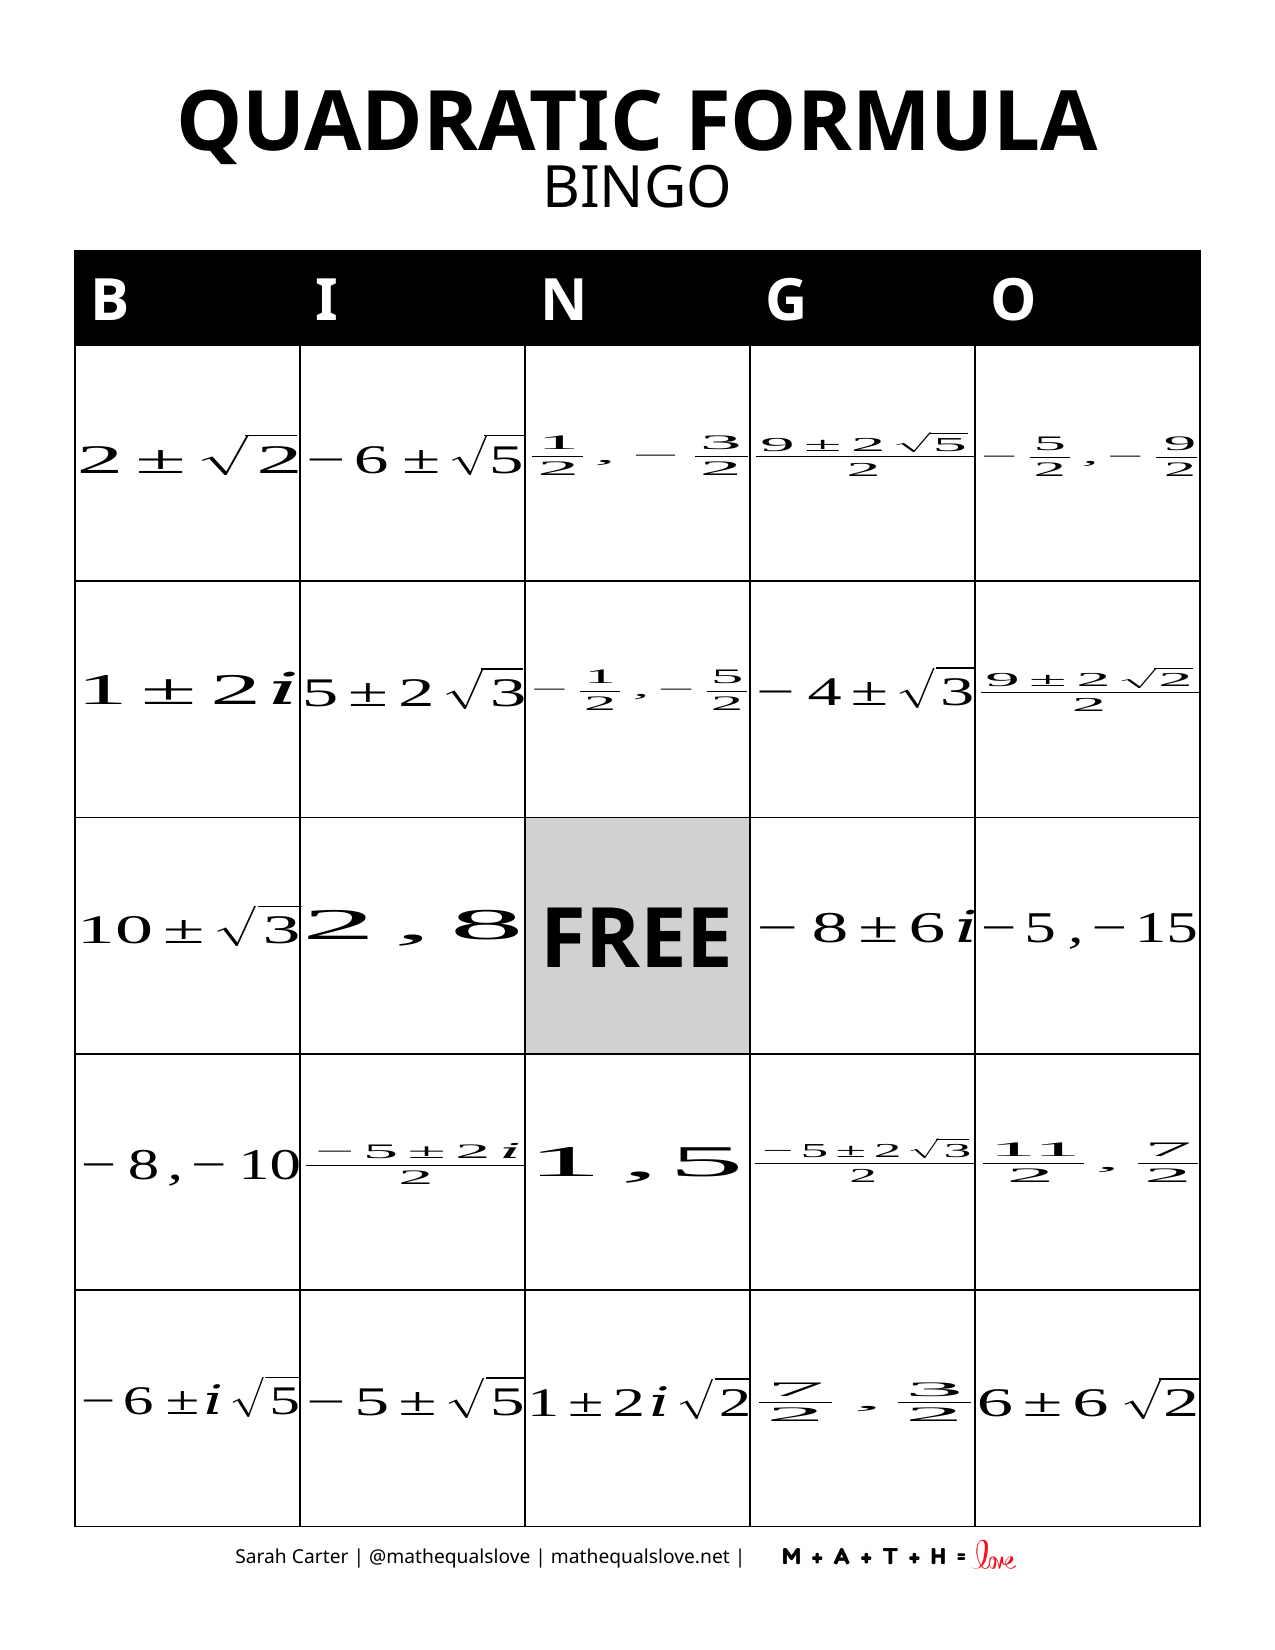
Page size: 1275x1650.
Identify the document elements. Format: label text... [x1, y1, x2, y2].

table_cell [976, 346, 1199, 580]
table_cell [76, 1055, 299, 1289]
table_cell [526, 1055, 749, 1289]
table_cell [751, 818, 974, 1053]
table_cell [301, 1055, 524, 1289]
table_cell [976, 818, 1199, 1053]
text_box QUADRATIC FORMULA [74, 59, 1200, 175]
table_cell [976, 1055, 1199, 1289]
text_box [220, 1535, 1055, 1576]
table_cell [526, 582, 749, 817]
table_cell [751, 1055, 974, 1289]
table_cell [76, 346, 299, 580]
table_cell [976, 1291, 1199, 1526]
table_cell [76, 818, 299, 1053]
table_header G [751, 251, 974, 344]
table_header B [76, 251, 299, 344]
table_cell [301, 346, 524, 580]
table_header O [976, 251, 1199, 344]
table_cell FREE [526, 818, 749, 1053]
table_cell [526, 1291, 749, 1526]
table_cell [76, 582, 299, 817]
table_cell [976, 582, 1199, 817]
table_cell [751, 346, 974, 580]
table_cell [76, 1291, 299, 1526]
table_cell [751, 1291, 974, 1526]
table_cell [526, 346, 749, 580]
table_cell [301, 582, 524, 817]
table_cell [301, 818, 524, 1053]
table_header N [526, 251, 749, 344]
table_header I [301, 251, 524, 344]
table_cell [751, 582, 974, 817]
text_box BINGO [74, 175, 1200, 226]
table_cell [301, 1291, 524, 1526]
